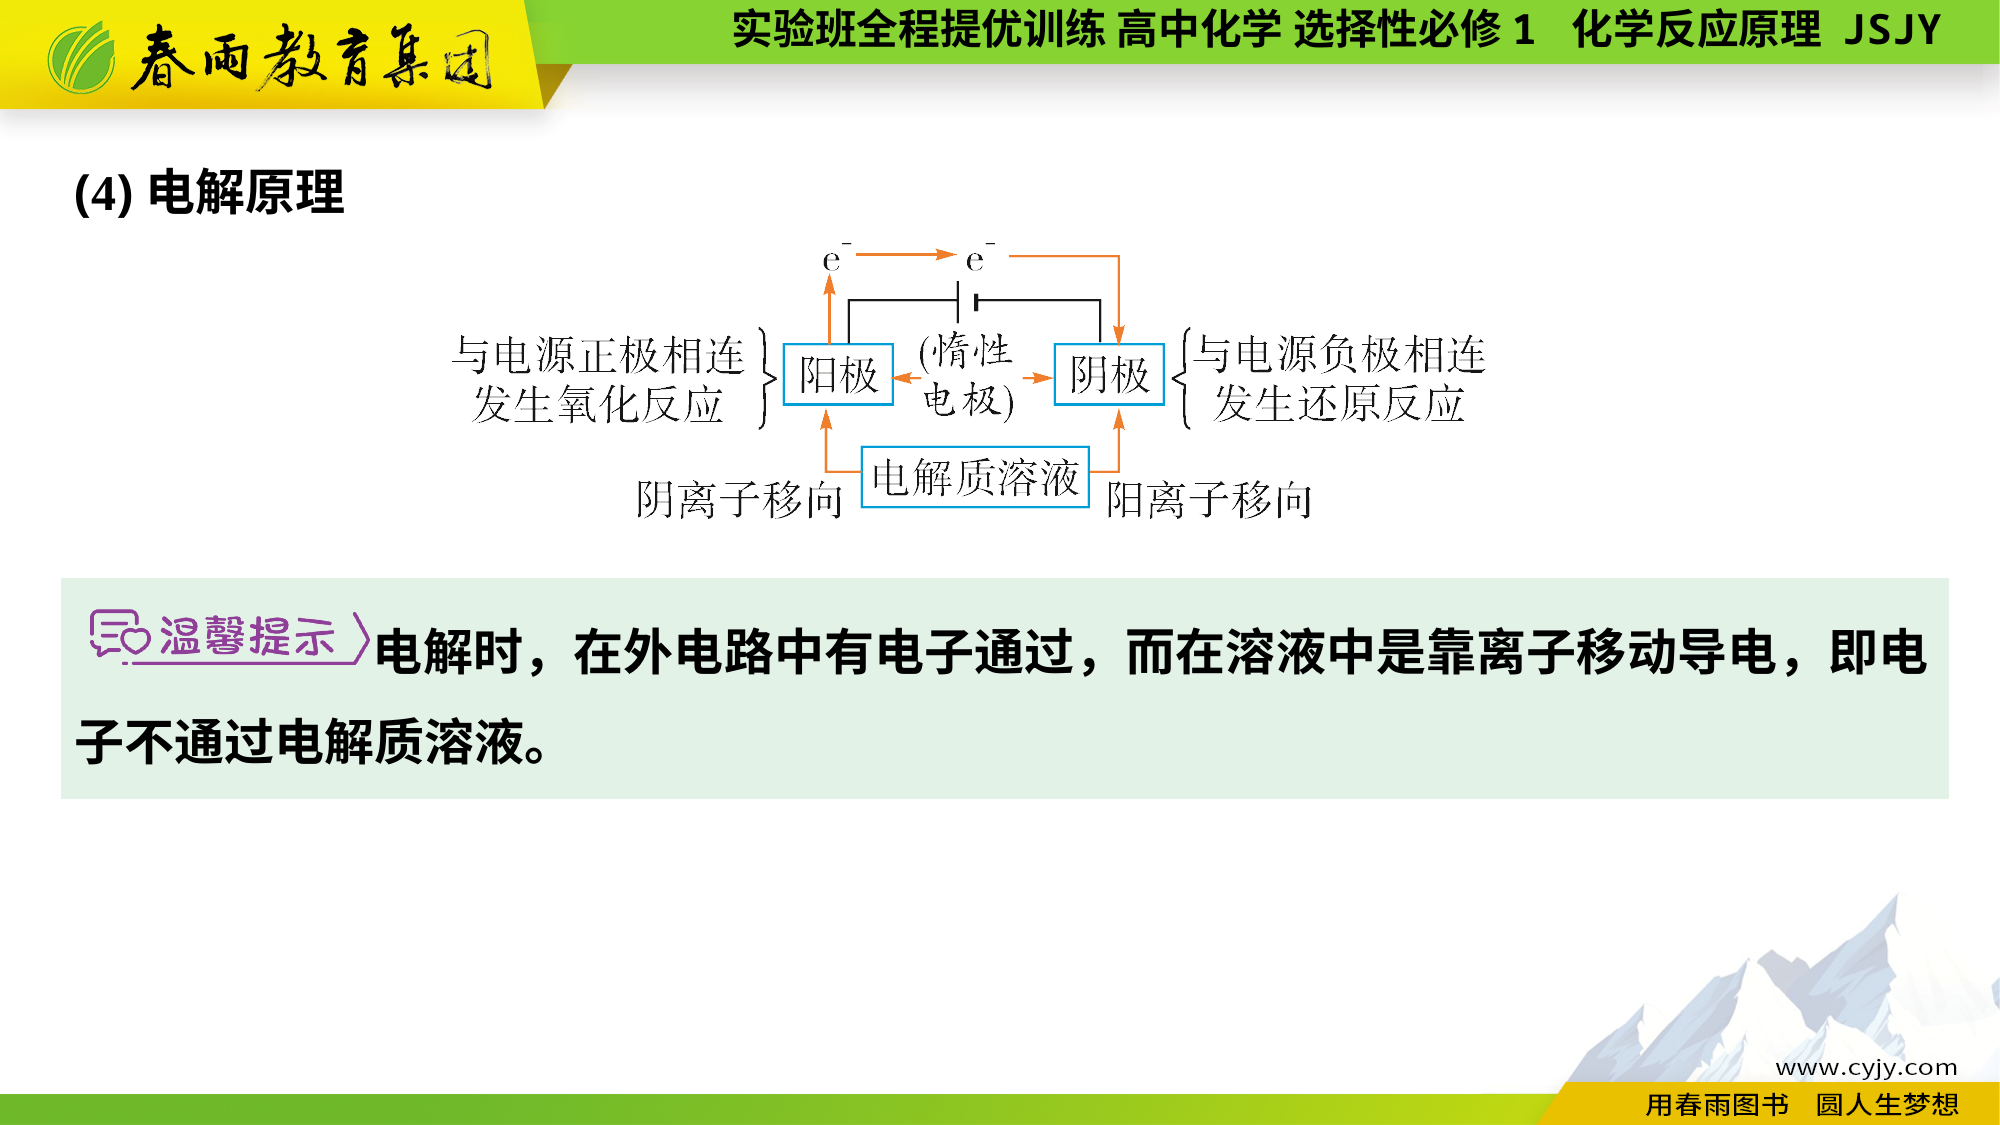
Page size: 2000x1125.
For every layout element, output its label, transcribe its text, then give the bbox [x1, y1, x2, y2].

list (4)电解原理 [59, 122, 1944, 217]
picture [0, 0, 2000, 1125]
